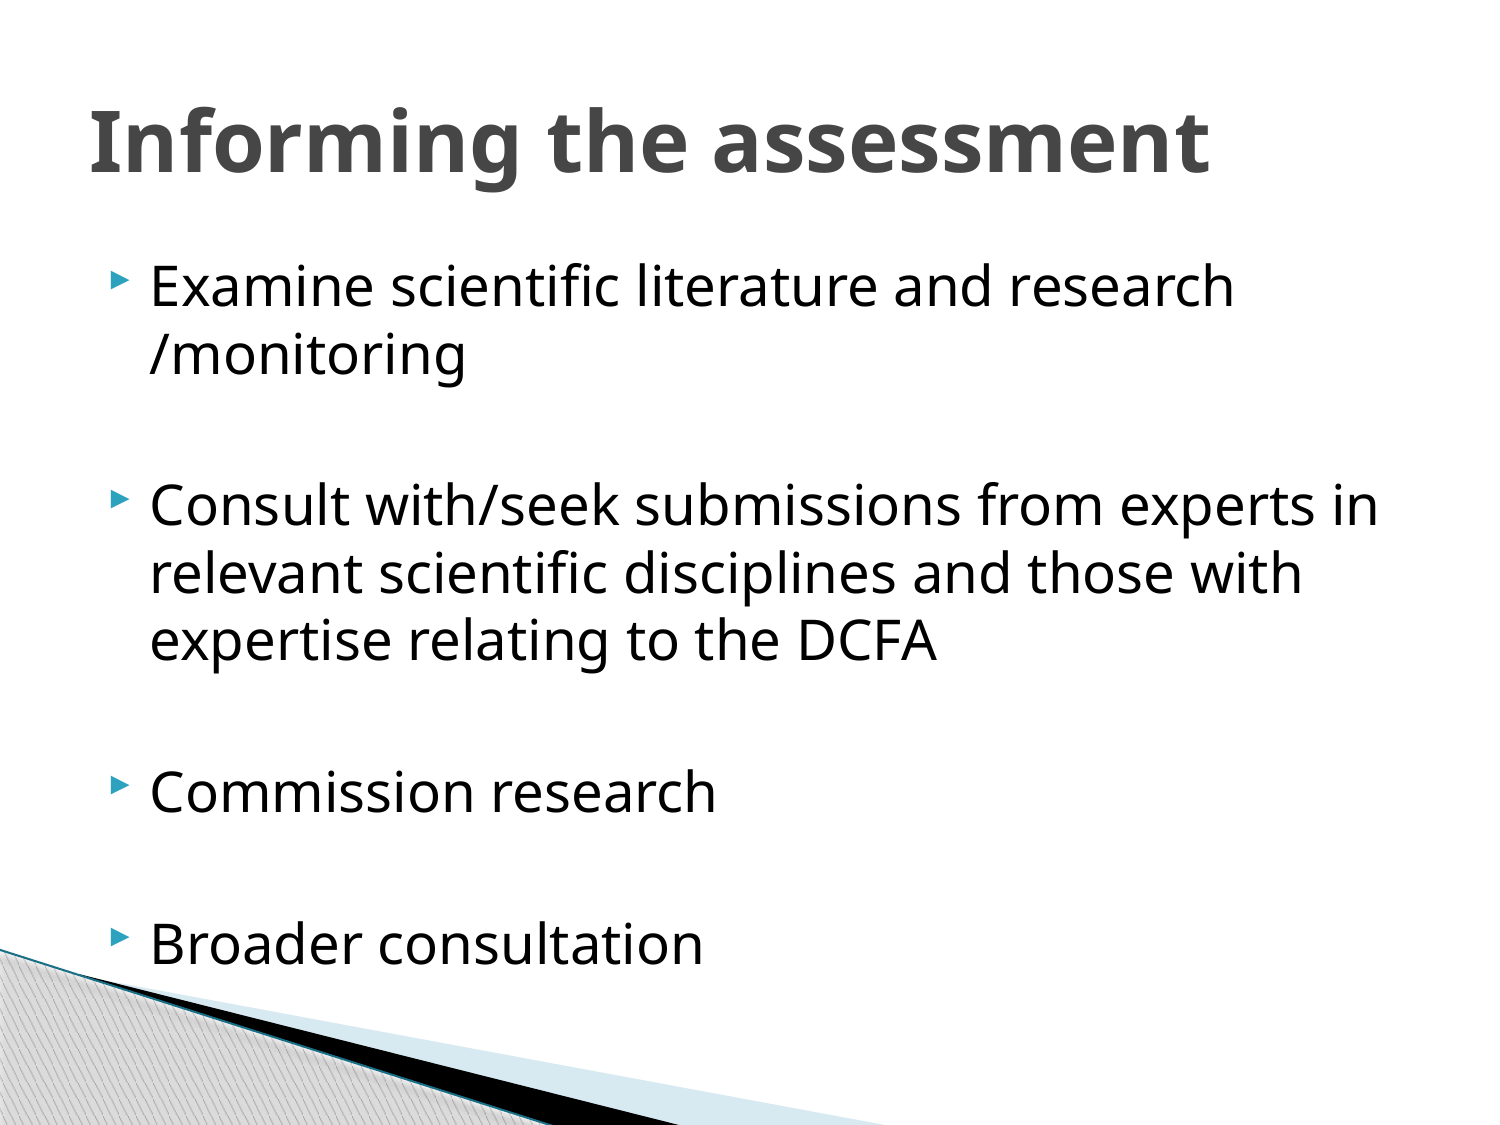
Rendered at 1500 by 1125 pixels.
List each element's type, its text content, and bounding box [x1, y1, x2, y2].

title Informing the assessment [75, 45, 1425, 233]
list Examine scientific literature and research /monitoring Consult with/seek submissions from experts in relevant scientific disciplines and those with expertise relating to the DCFA Commission research Broader consultation [75, 243, 1425, 986]
